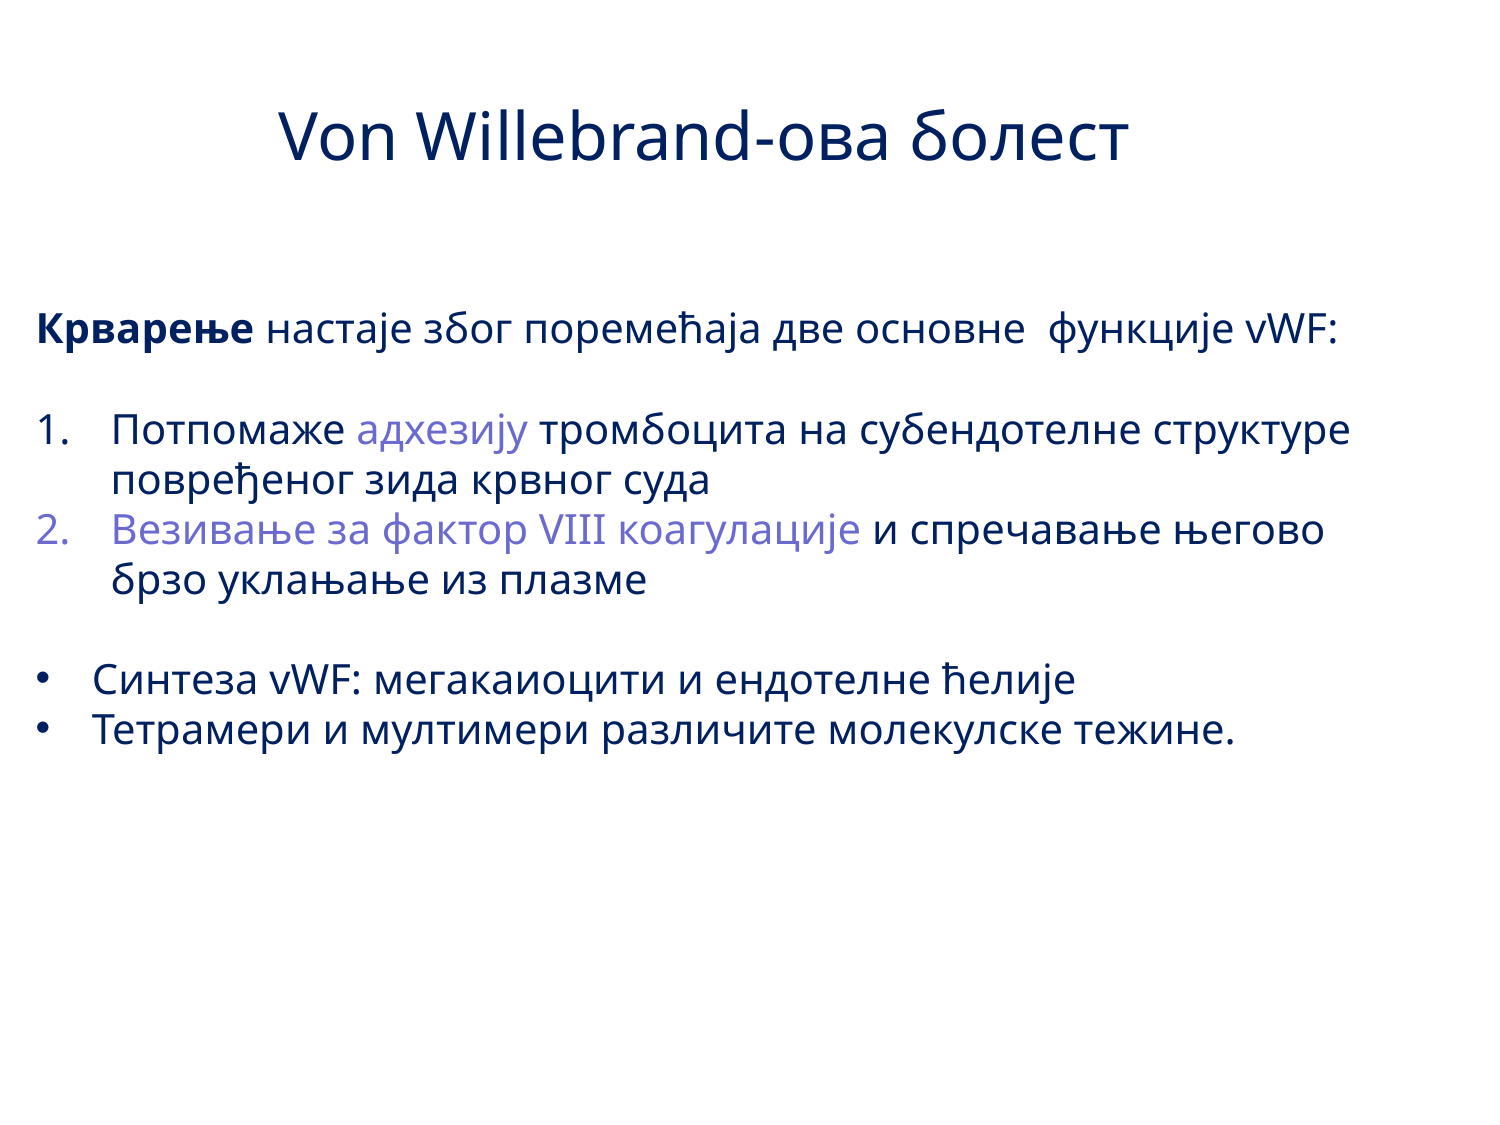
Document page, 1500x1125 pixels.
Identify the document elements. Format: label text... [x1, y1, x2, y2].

title Von Willebrand-ова бoлест [29, 40, 1380, 228]
text_box Крварење настаје због поремећаја две основне функције vWF: Потпомаже адхезију тромбоцита на субендотелне структуре повређеног зида крвног суда Везивање за фактор VIII коагулације и спречавање његово брзо уклањање из плазме Синтеза vWF: мегакаиоцити и ендотелне ћелије Тетрамери и мултимери различите молекулске тежине. [20, 294, 1380, 810]
